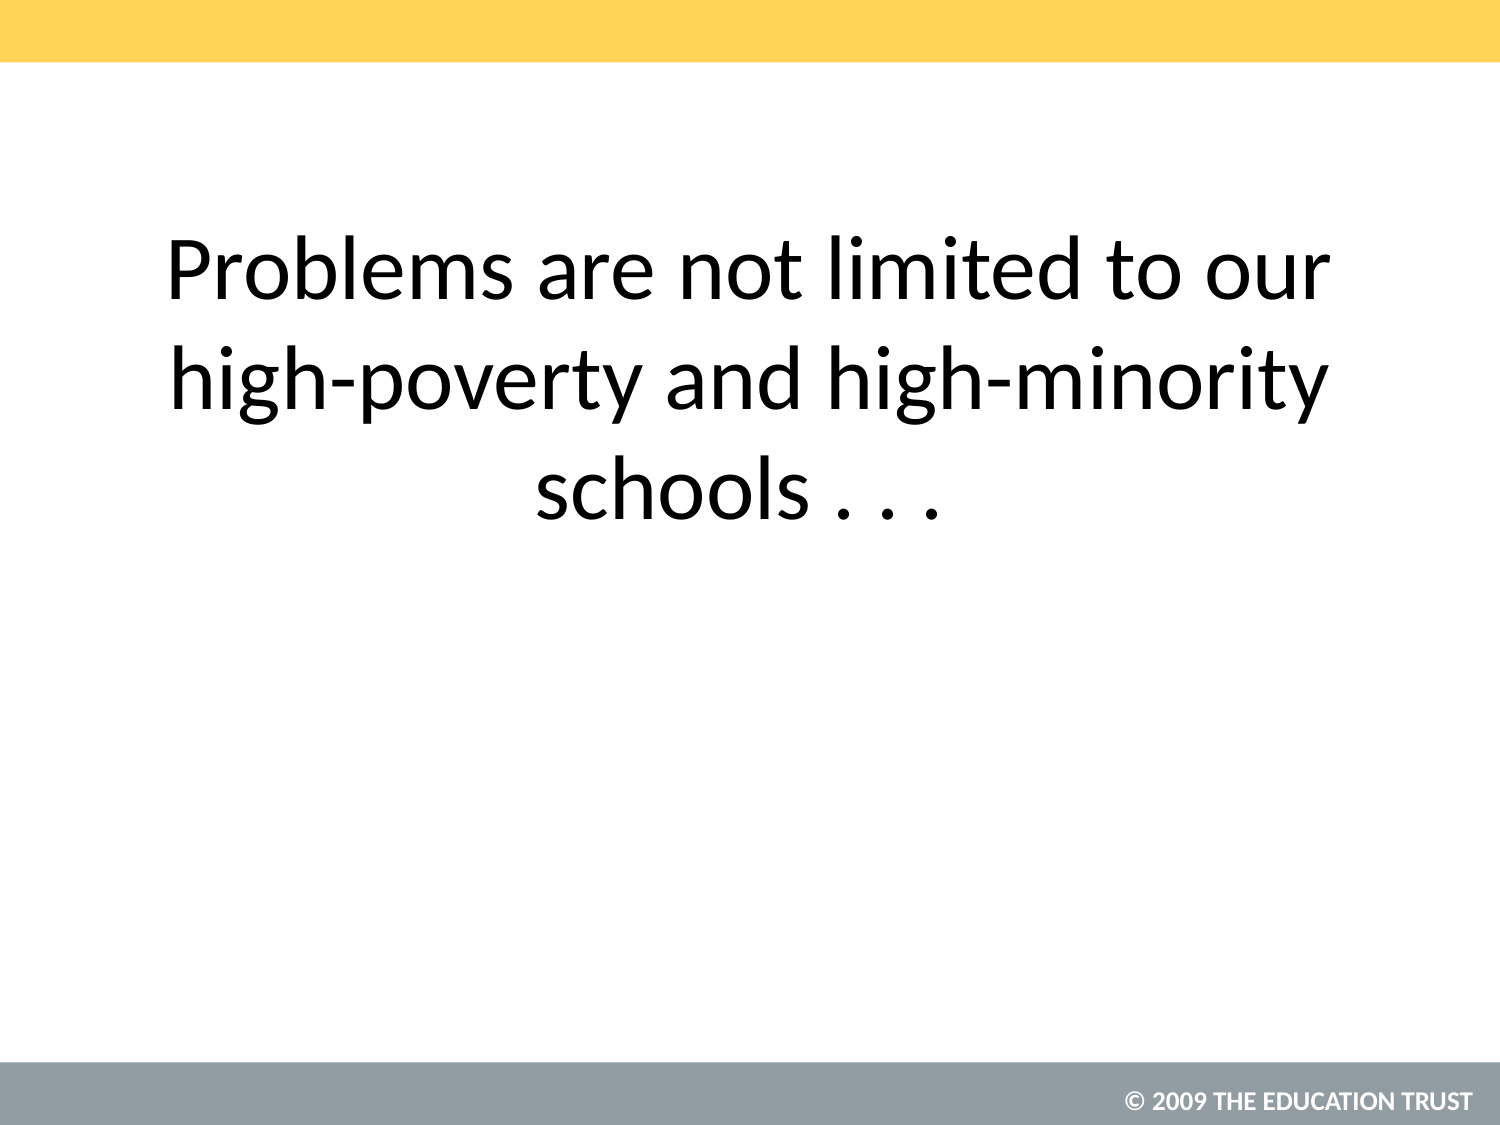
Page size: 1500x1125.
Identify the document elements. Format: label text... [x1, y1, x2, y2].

title Problems are not limited to our high-poverty and high-minority schools . . . [74, 44, 1426, 701]
